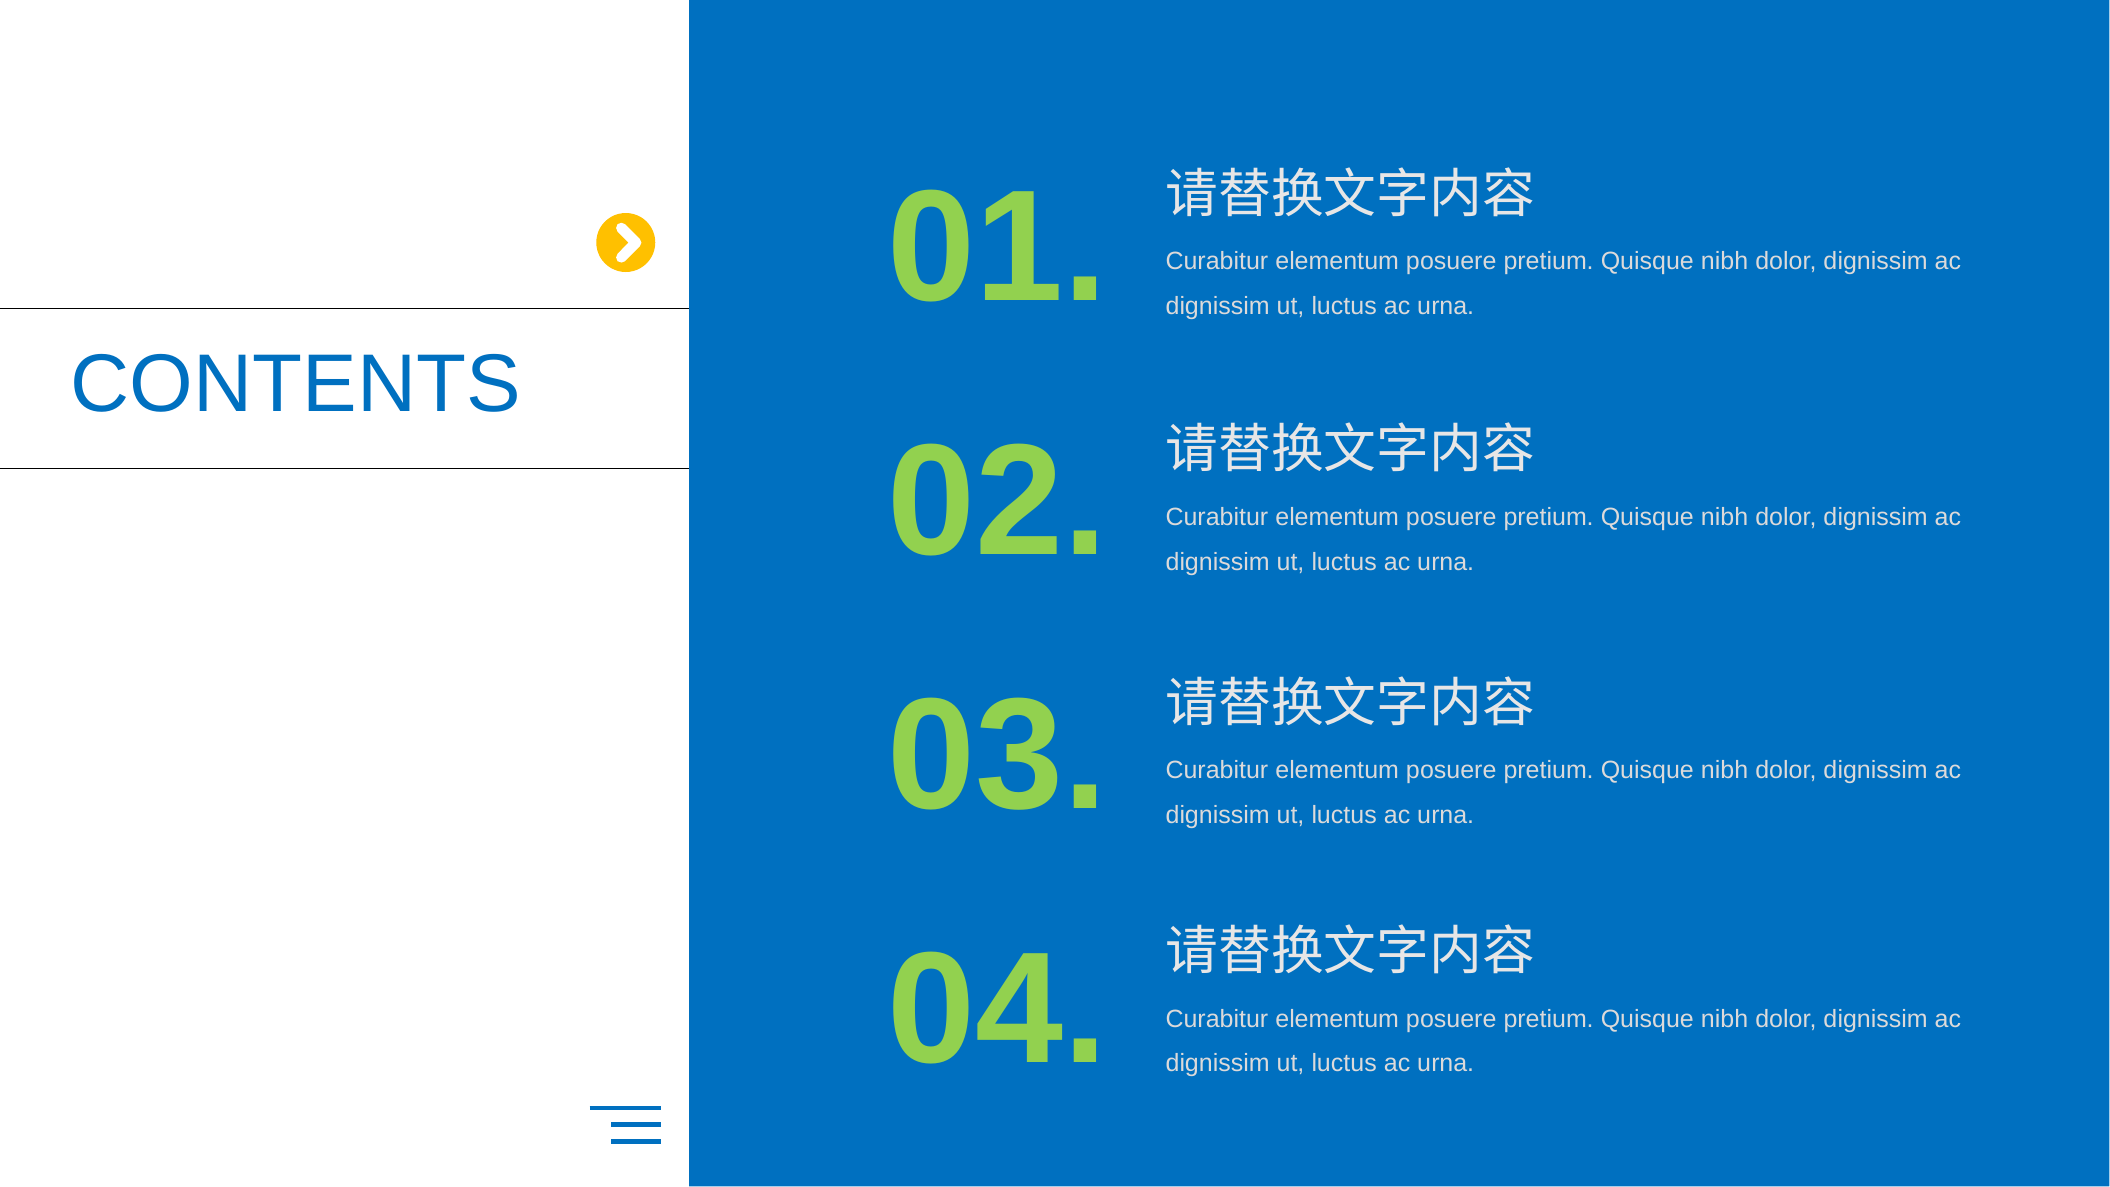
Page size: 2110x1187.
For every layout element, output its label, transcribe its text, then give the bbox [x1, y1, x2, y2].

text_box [596, 212, 656, 272]
text_box [688, 0, 2110, 1187]
text_box 02. [871, 438, 1149, 544]
title CONTENTS [0, 323, 537, 447]
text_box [1149, 660, 2014, 833]
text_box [1149, 908, 2014, 1081]
text_box 01. [871, 184, 1149, 290]
text_box 04. [871, 946, 1149, 1052]
text_box 03. [871, 692, 1149, 798]
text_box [589, 1108, 661, 1142]
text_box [1149, 151, 2014, 323]
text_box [1149, 406, 2014, 579]
